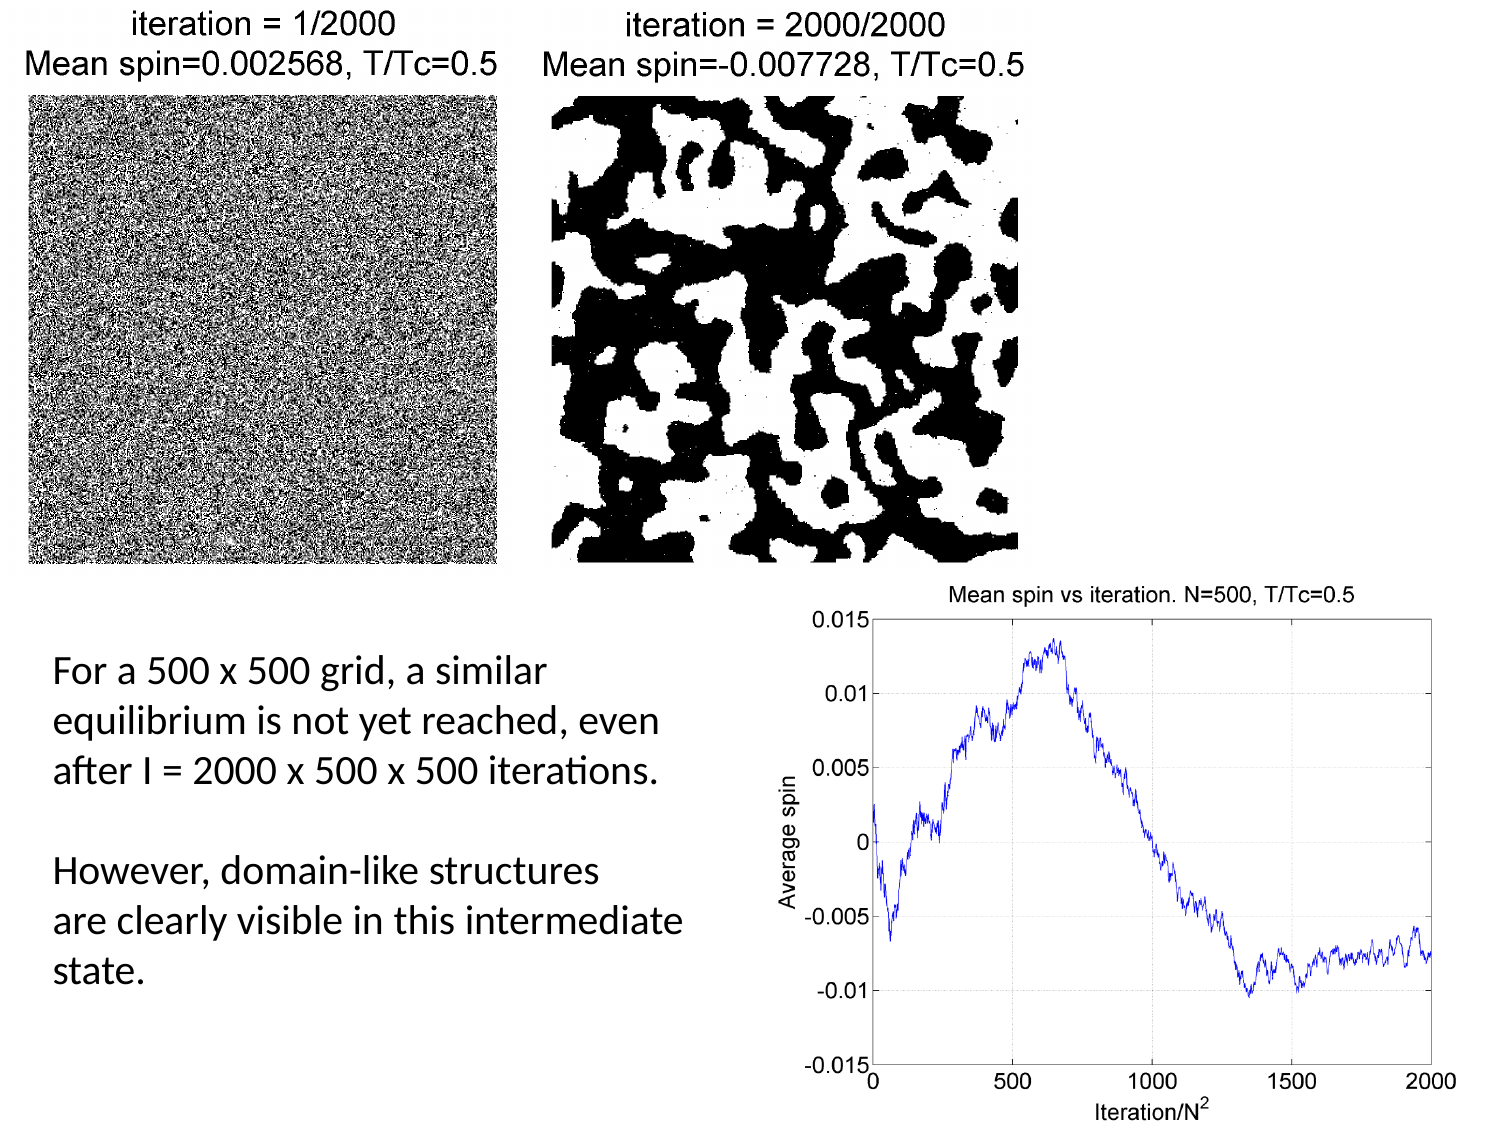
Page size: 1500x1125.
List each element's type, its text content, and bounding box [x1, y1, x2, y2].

picture [771, 578, 1500, 1125]
text_box For a 500 x 500 grid, a similar equilibrium is not yet reached, even after I = 2000 x 500 x 500 iterations. However, domain-like structures are clearly visible in this intermediate state. [37, 635, 700, 1000]
picture [0, 0, 519, 581]
picture [538, 0, 1034, 568]
